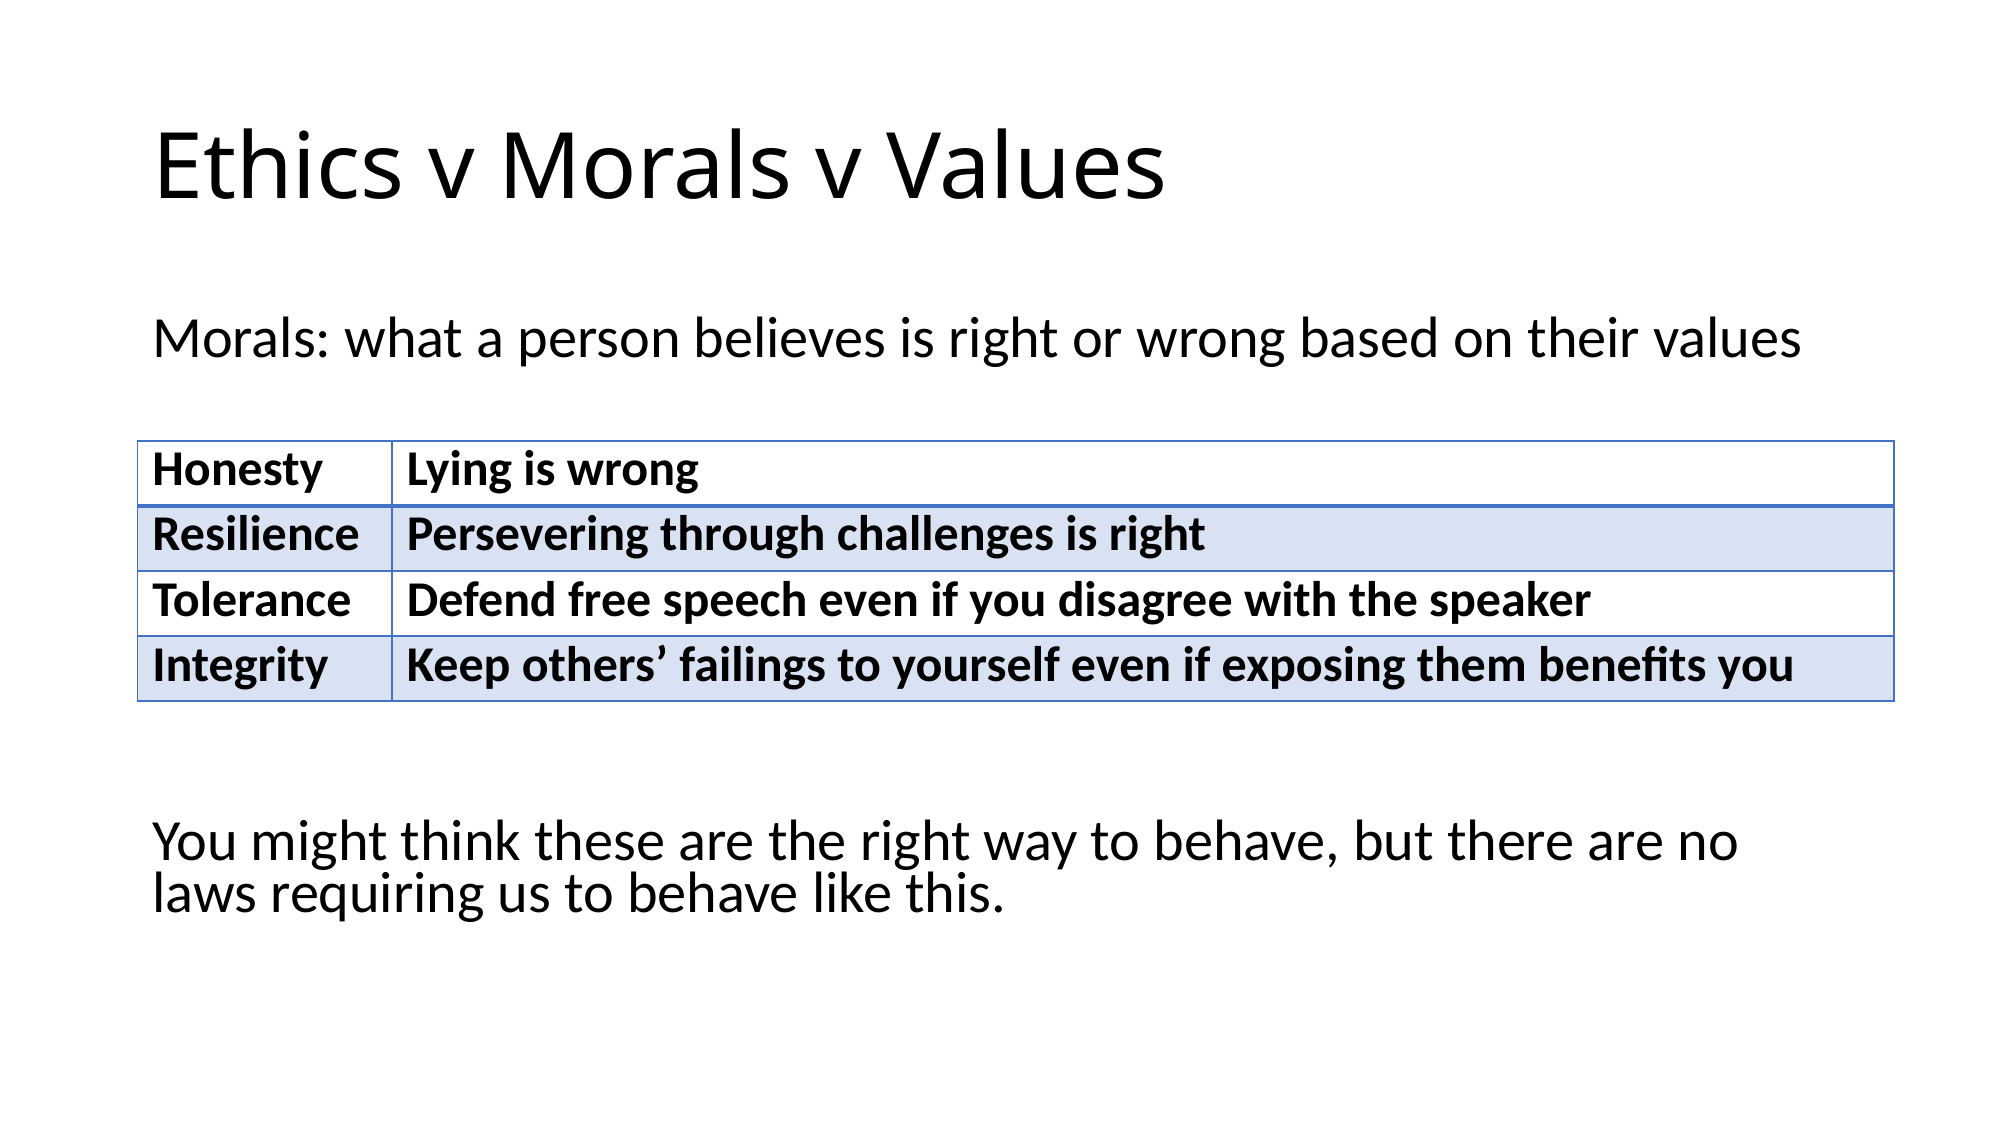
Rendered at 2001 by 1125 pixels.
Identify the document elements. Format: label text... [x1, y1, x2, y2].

table_cell Keep others’ failings to yourself even if exposing them benefits you [393, 637, 1893, 700]
title Ethics v Morals v Values [137, 59, 1863, 278]
table_header Honesty [138, 442, 391, 504]
list Morals: what a person believes is right or wrong based on their values [137, 299, 1863, 394]
table_cell Tolerance [138, 572, 391, 635]
table_cell Defend free speech even if you disagree with the speaker [393, 572, 1893, 635]
table_cell Persevering through challenges is right [393, 508, 1893, 570]
table_cell Integrity [138, 637, 391, 700]
text_box You might think these are the right way to behave, but there are no laws requiring us to behave like this. [137, 810, 1863, 998]
table_cell Resilience [138, 508, 391, 570]
table_header Lying is wrong [393, 442, 1893, 504]
